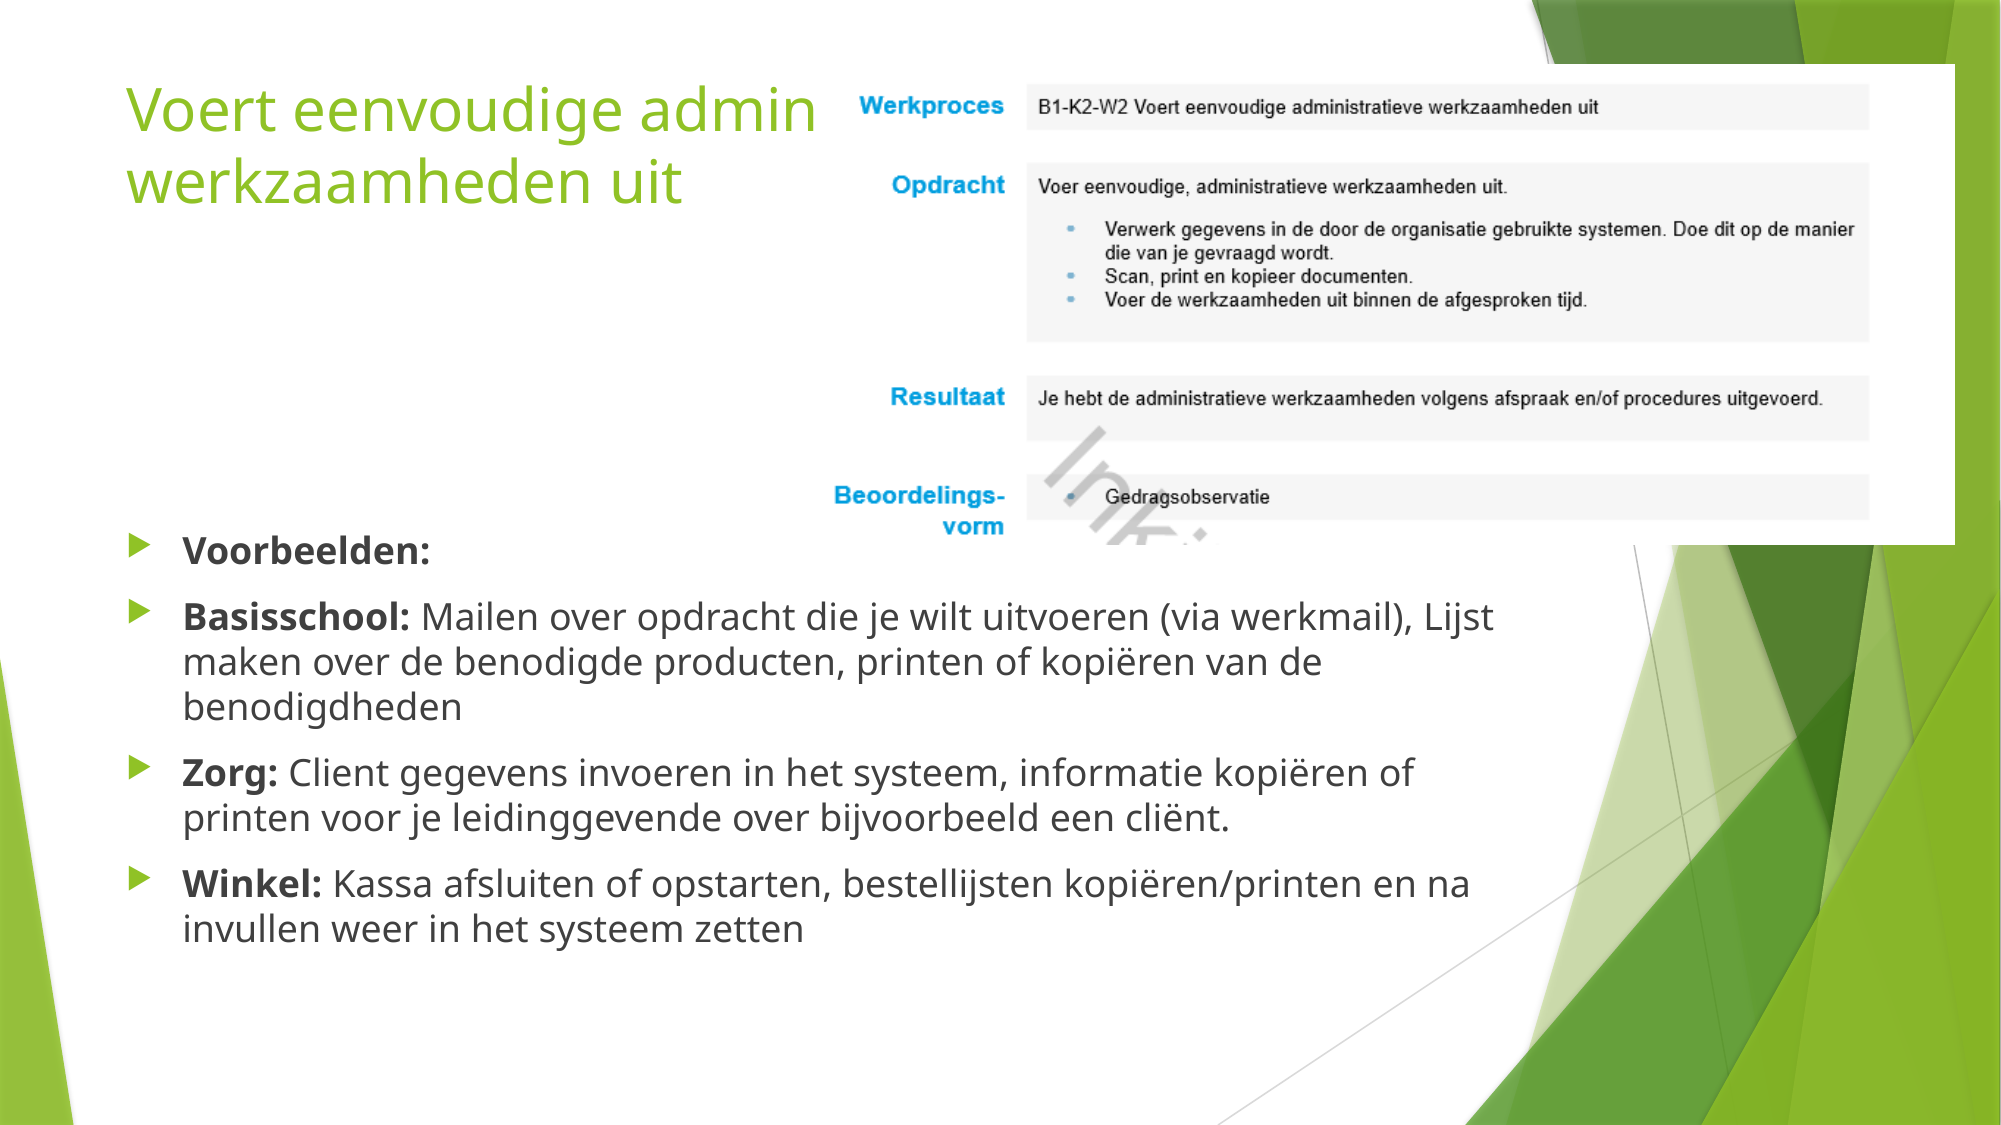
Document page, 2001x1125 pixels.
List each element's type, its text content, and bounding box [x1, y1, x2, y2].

picture [813, 63, 1956, 545]
title Voert eenvoudige administratieve werkzaamheden uit [111, 64, 812, 281]
list Voorbeelden: Basisschool: Mailen over opdracht die je wilt uitvoeren (via werkmail), Lijst maken over de benodigde producten, printen of kopiëren van de benodigdheden Zorg: Client gegevens invoeren in het systeem, informatie kopiëren of printen voor je leidinggevende over bijvoorbeeld een cliënt. Winkel: Kassa afsluiten of opstarten, bestellijsten kopiëren/printen en na invullen weer in het systeem zetten [111, 519, 1522, 1125]
